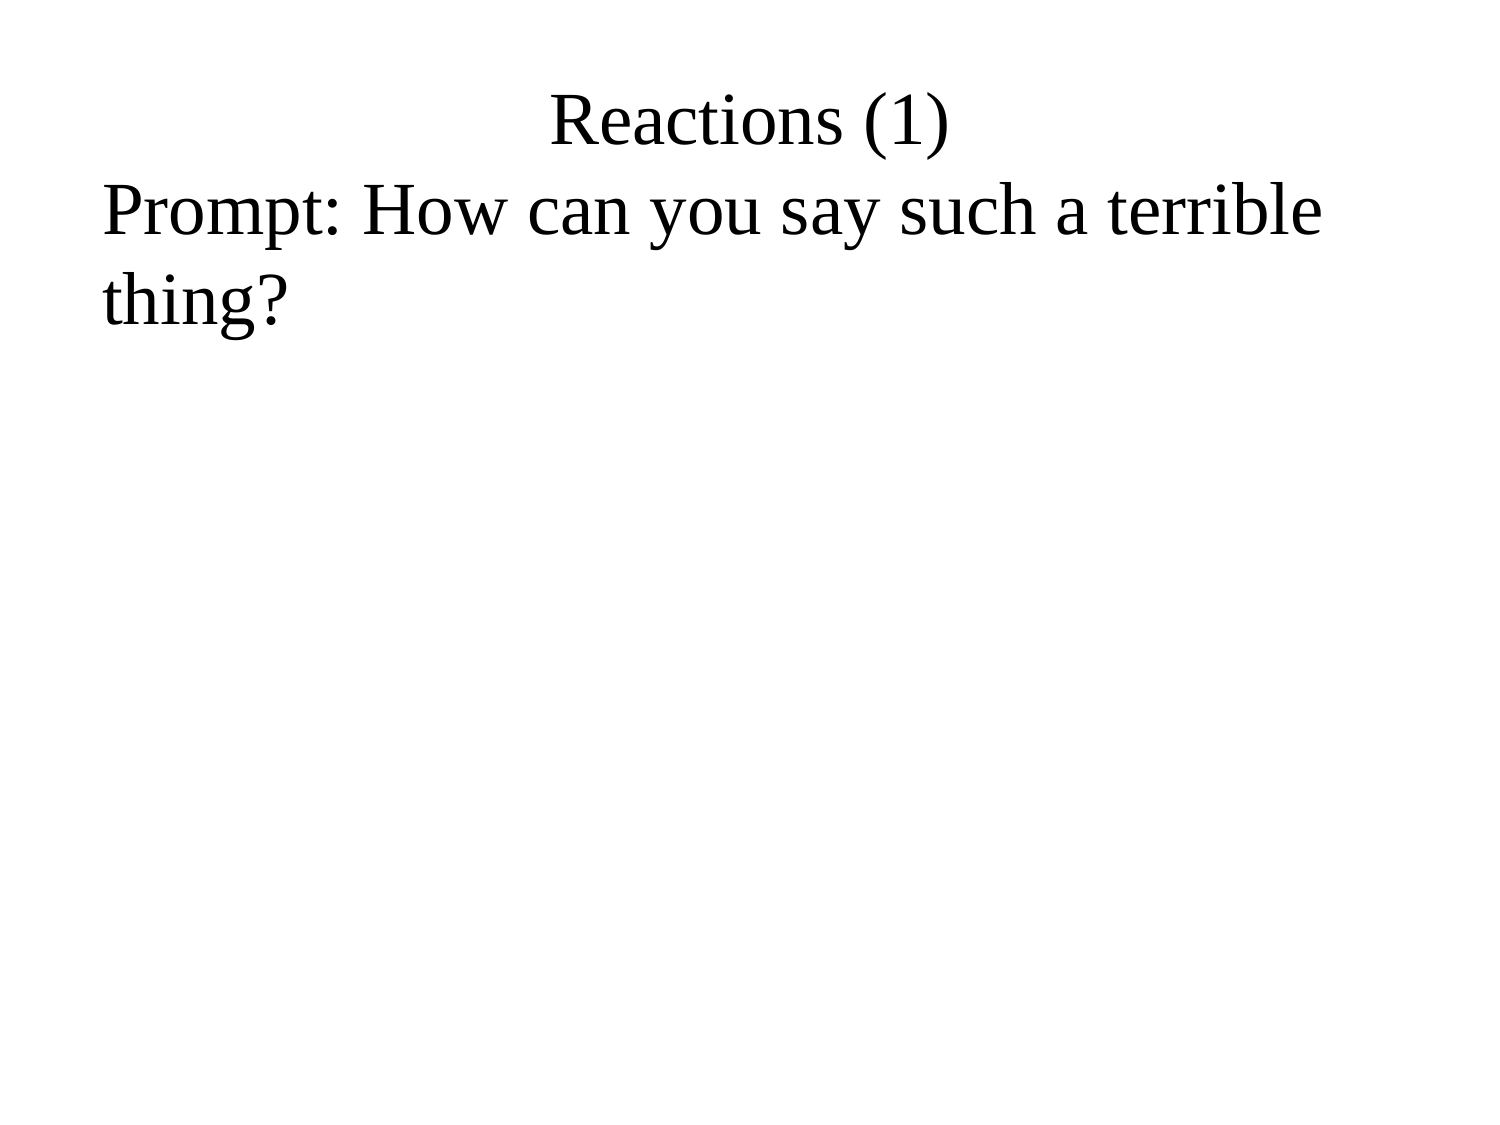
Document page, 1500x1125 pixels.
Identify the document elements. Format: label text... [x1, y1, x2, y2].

text_box Reactions (1) Prompt: How can you say such a terrible thing? [87, 62, 1413, 348]
